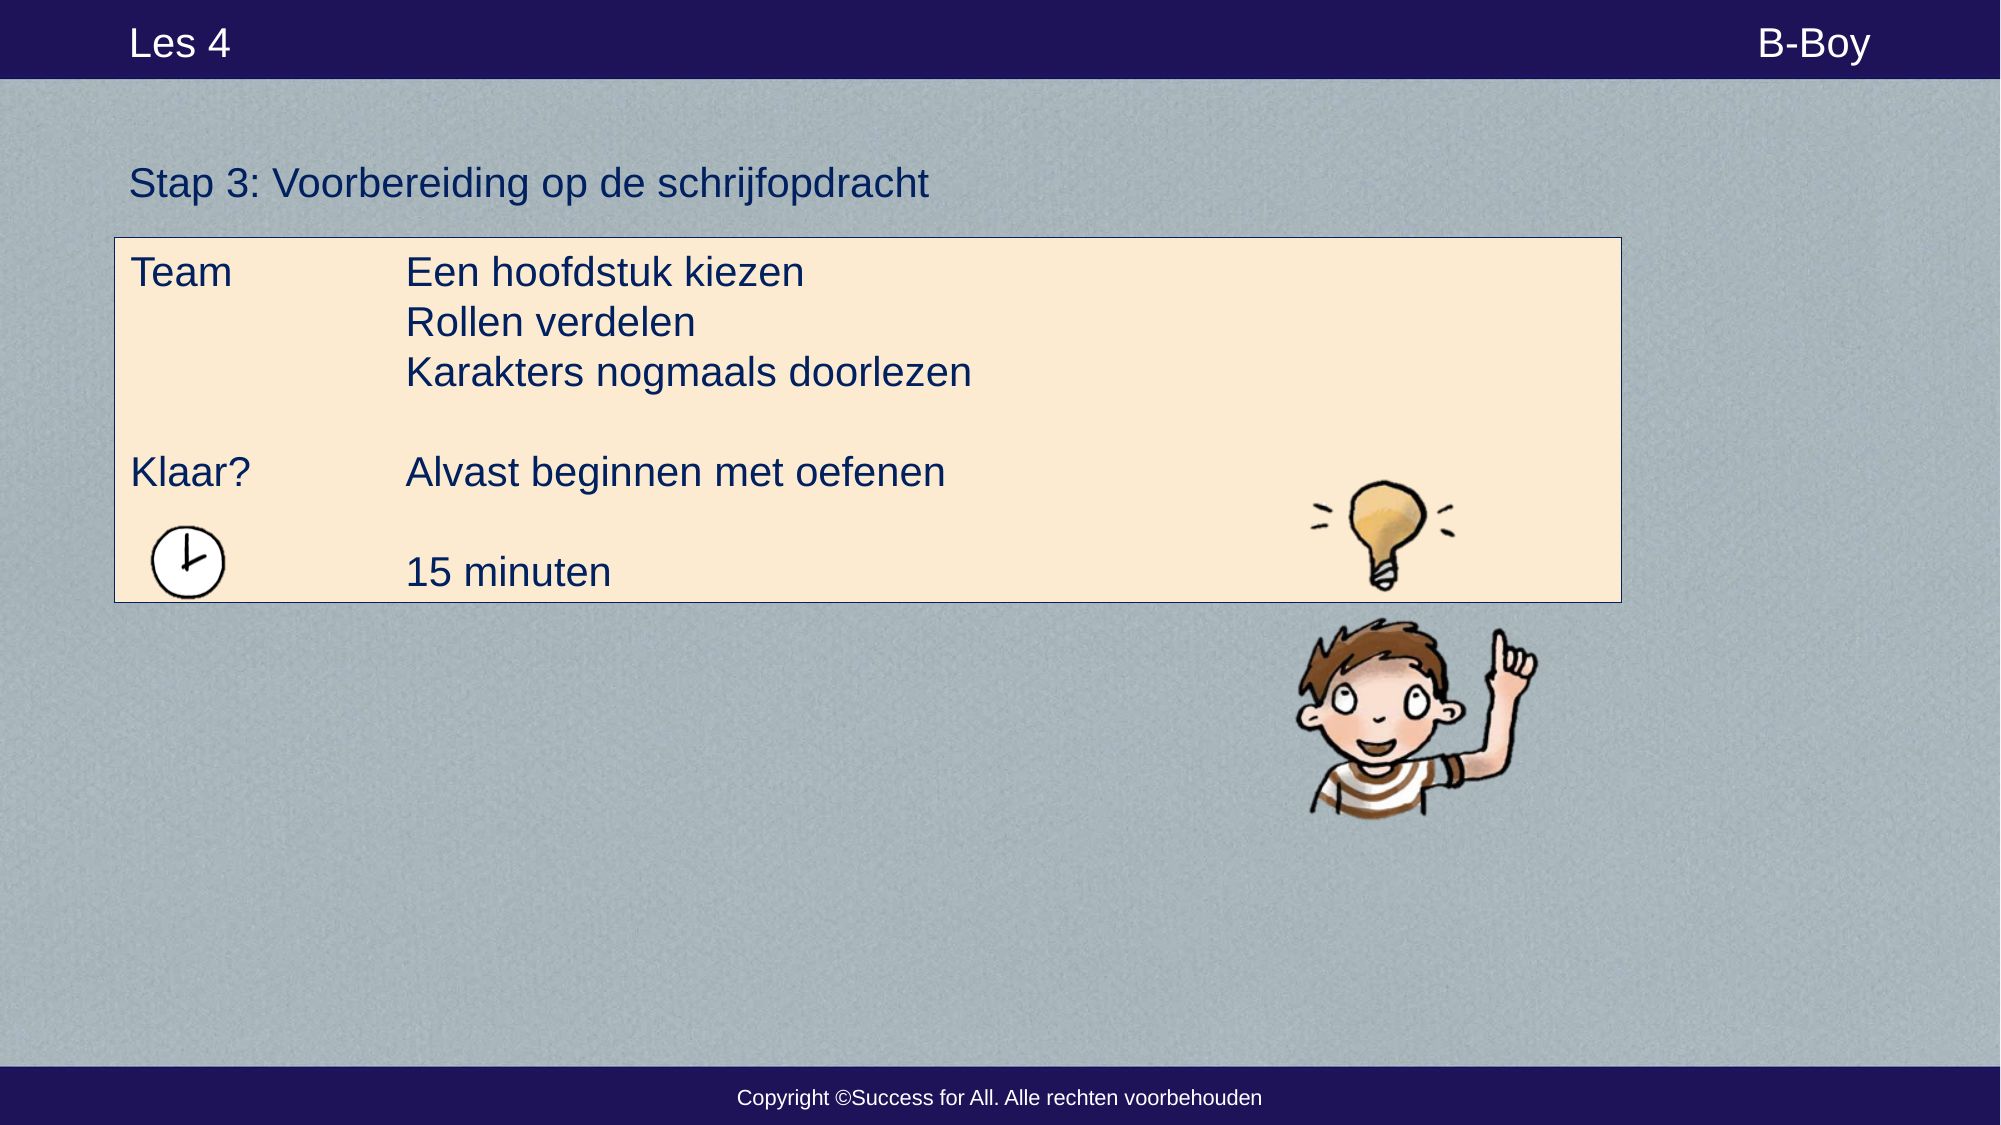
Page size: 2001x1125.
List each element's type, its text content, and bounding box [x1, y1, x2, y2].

text_box B-Boy [999, 8, 1886, 73]
text_box Copyright ©Success for All. Alle rechten voorbehouden [0, 1076, 2000, 1125]
text_box Stap 3: Voorbereiding op de schrijfopdracht [113, 148, 1029, 214]
text_box Les 4 [114, 8, 354, 73]
picture [0, 0, 2001, 1125]
text_box Team Een hoofdstuk kiezen Rollen verdelen Karakters nogmaals doorlezen Klaar? Alvast beginnen met oefenen 15 minuten [114, 237, 1622, 603]
